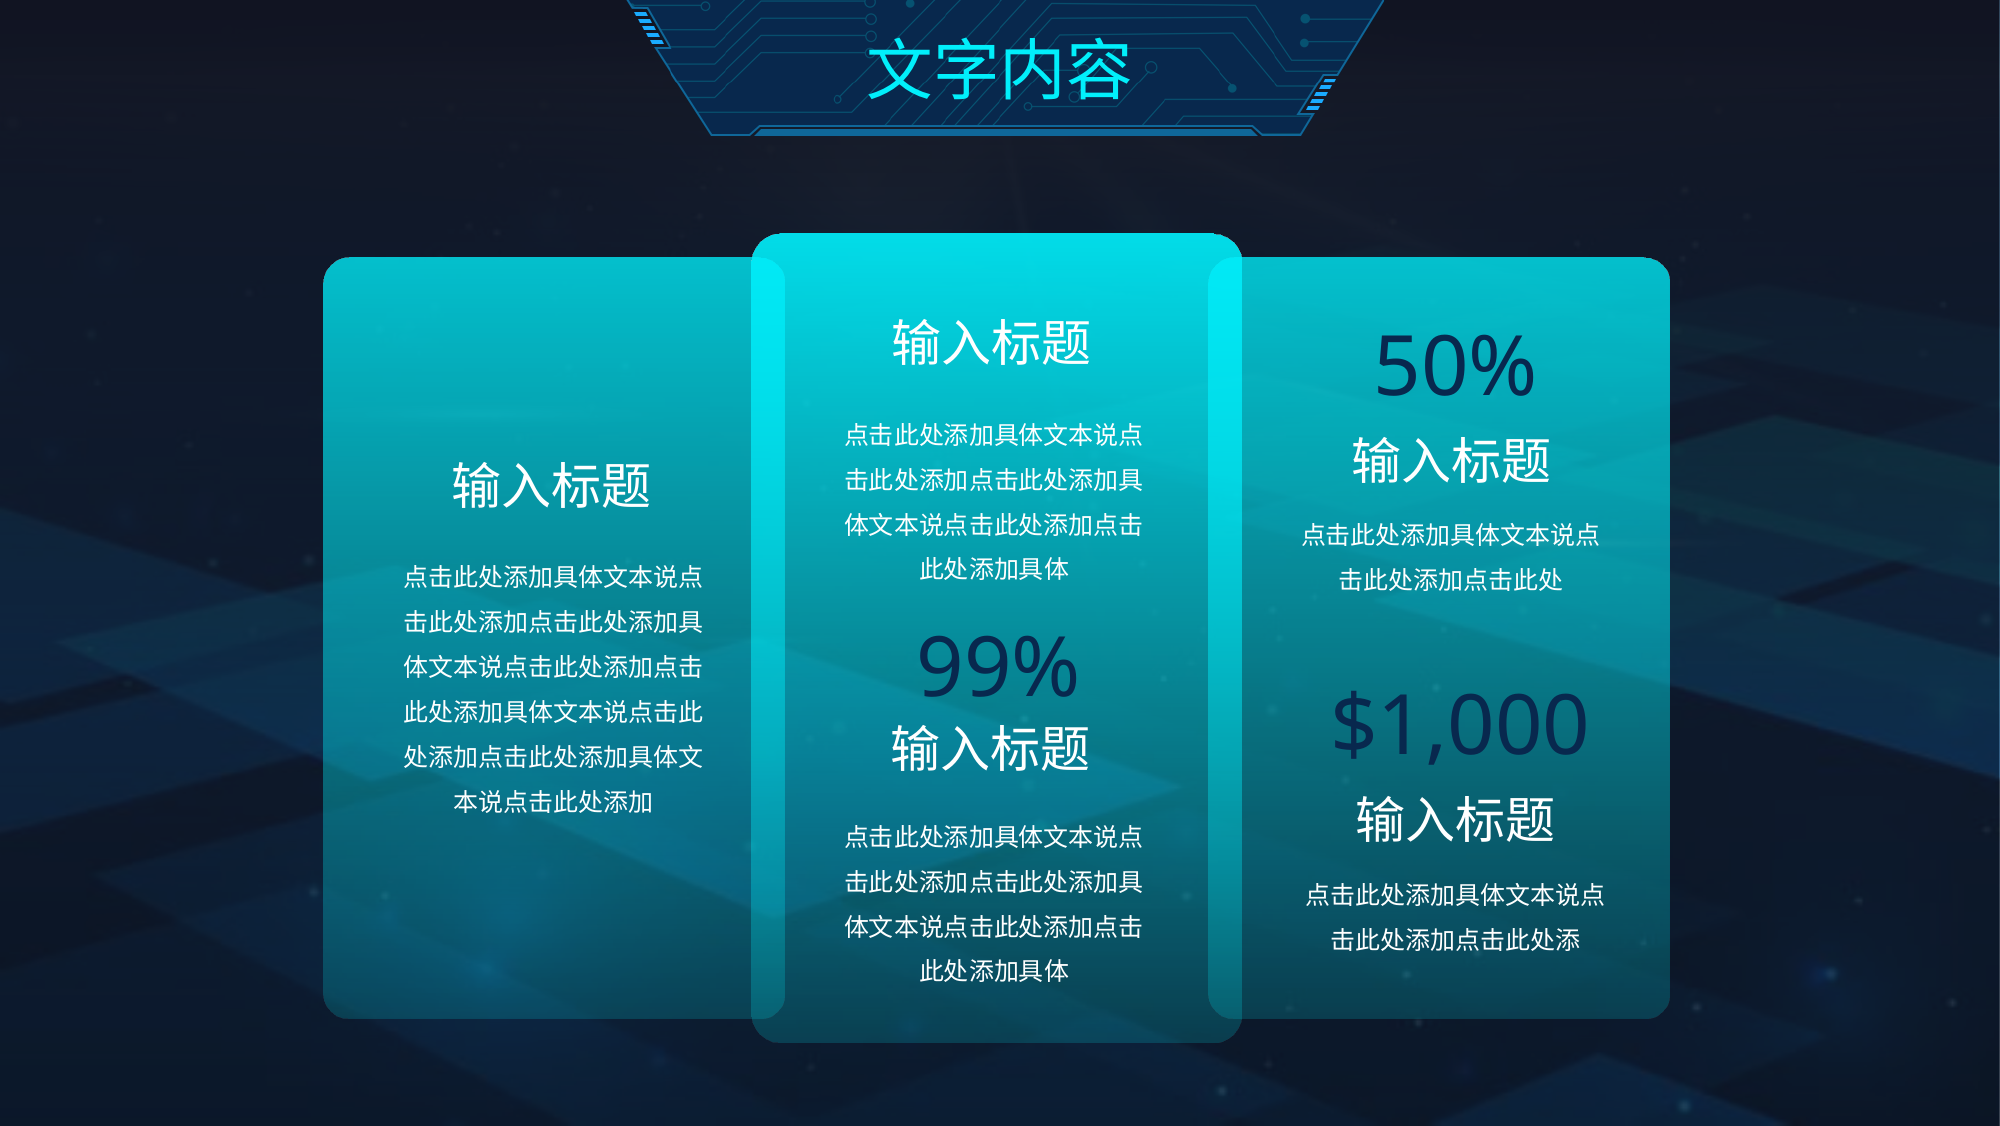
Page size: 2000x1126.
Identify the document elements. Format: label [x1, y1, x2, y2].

text_box [750, 233, 1243, 1044]
text_box [322, 256, 745, 1020]
text_box [560, 0, 1439, 167]
text_box [1248, 256, 1670, 1020]
